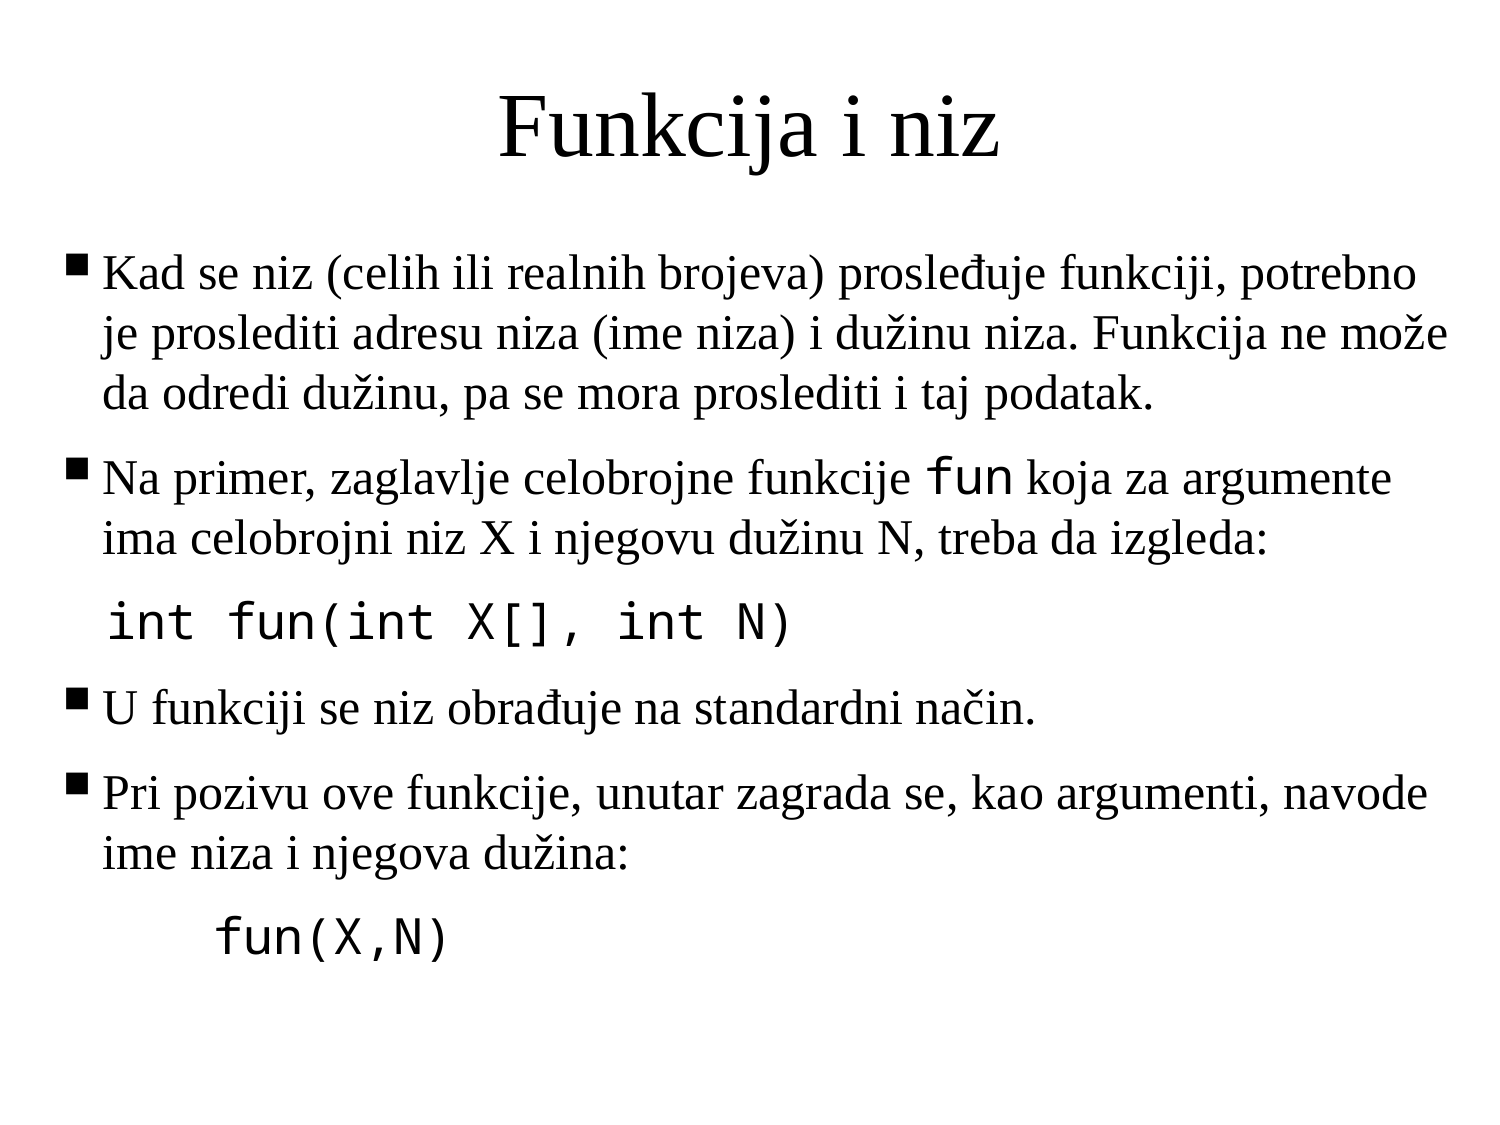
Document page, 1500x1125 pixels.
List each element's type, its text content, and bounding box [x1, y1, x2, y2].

title Funkcija i niz [112, 54, 1388, 185]
text_box Kad se niz (celih ili realnih brojeva) prosleđuje funkciji, potrebno je proslediti adresu niza (ime niza) i dužinu niza. Funkcija ne može da odredi dužinu, pa se mora proslediti i taj podatak. Na primer, zaglavlje celobrojne funkcije fun koja za argumente ima celobrojni niz X i njegovu dužinu N, treba da izgleda: int fun(int X[], int N) U funkciji se niz obrađuje na standardni način. Pri pozivu ove funkcije, unutar zagrada se, kao argumenti, navode ime niza i njegova dužina: fun(X,N) [48, 231, 1478, 1012]
